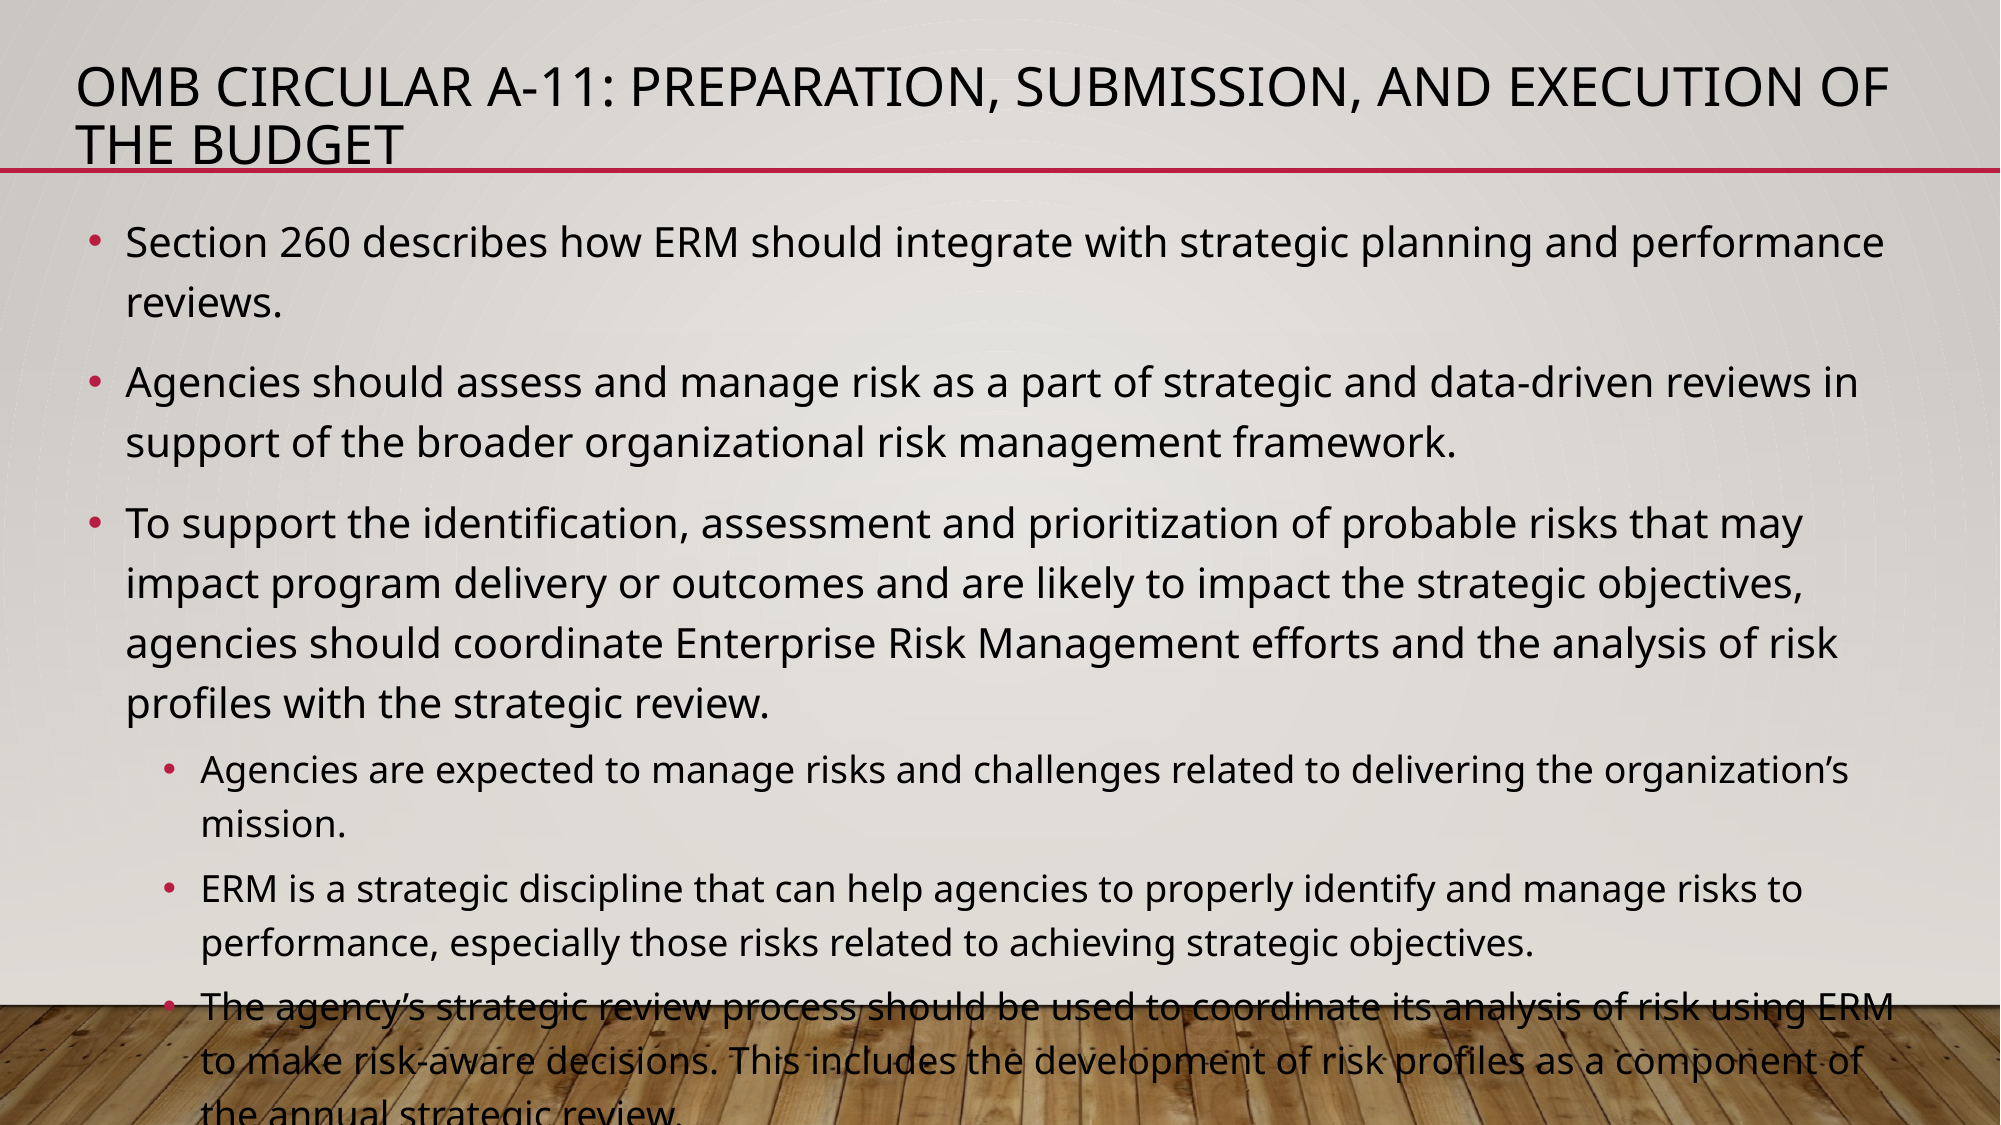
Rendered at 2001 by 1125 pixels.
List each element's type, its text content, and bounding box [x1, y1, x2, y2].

list Section 260 describes how ERM should integrate with strategic planning and performance reviews. Agencies should assess and manage risk as a part of strategic and data-driven reviews in support of the broader organizational risk management framework. To support the identification, assessment and prioritization of probable risks that may impact program delivery or outcomes and are likely to impact the strategic objectives, agencies should coordinate Enterprise Risk Management efforts and the analysis of risk profiles with the strategic review. Agencies are expected to manage risks and challenges related to delivering the organization’s mission. ERM is a strategic discipline that can help agencies to properly identify and manage risks to performance, especially those risks related to achieving strategic objectives. The agency’s strategic review process should be used to coordinate its analysis of risk using ERM to make risk-aware decisions. This includes the development of risk profiles as a component of the annual strategic review. [72, 197, 1940, 948]
picture [0, 1005, 2000, 1125]
title OMB Circular A-11: PREPARATION, SUBMISSION, AND EXECUTION OF THE BUDGET [60, 51, 1928, 198]
